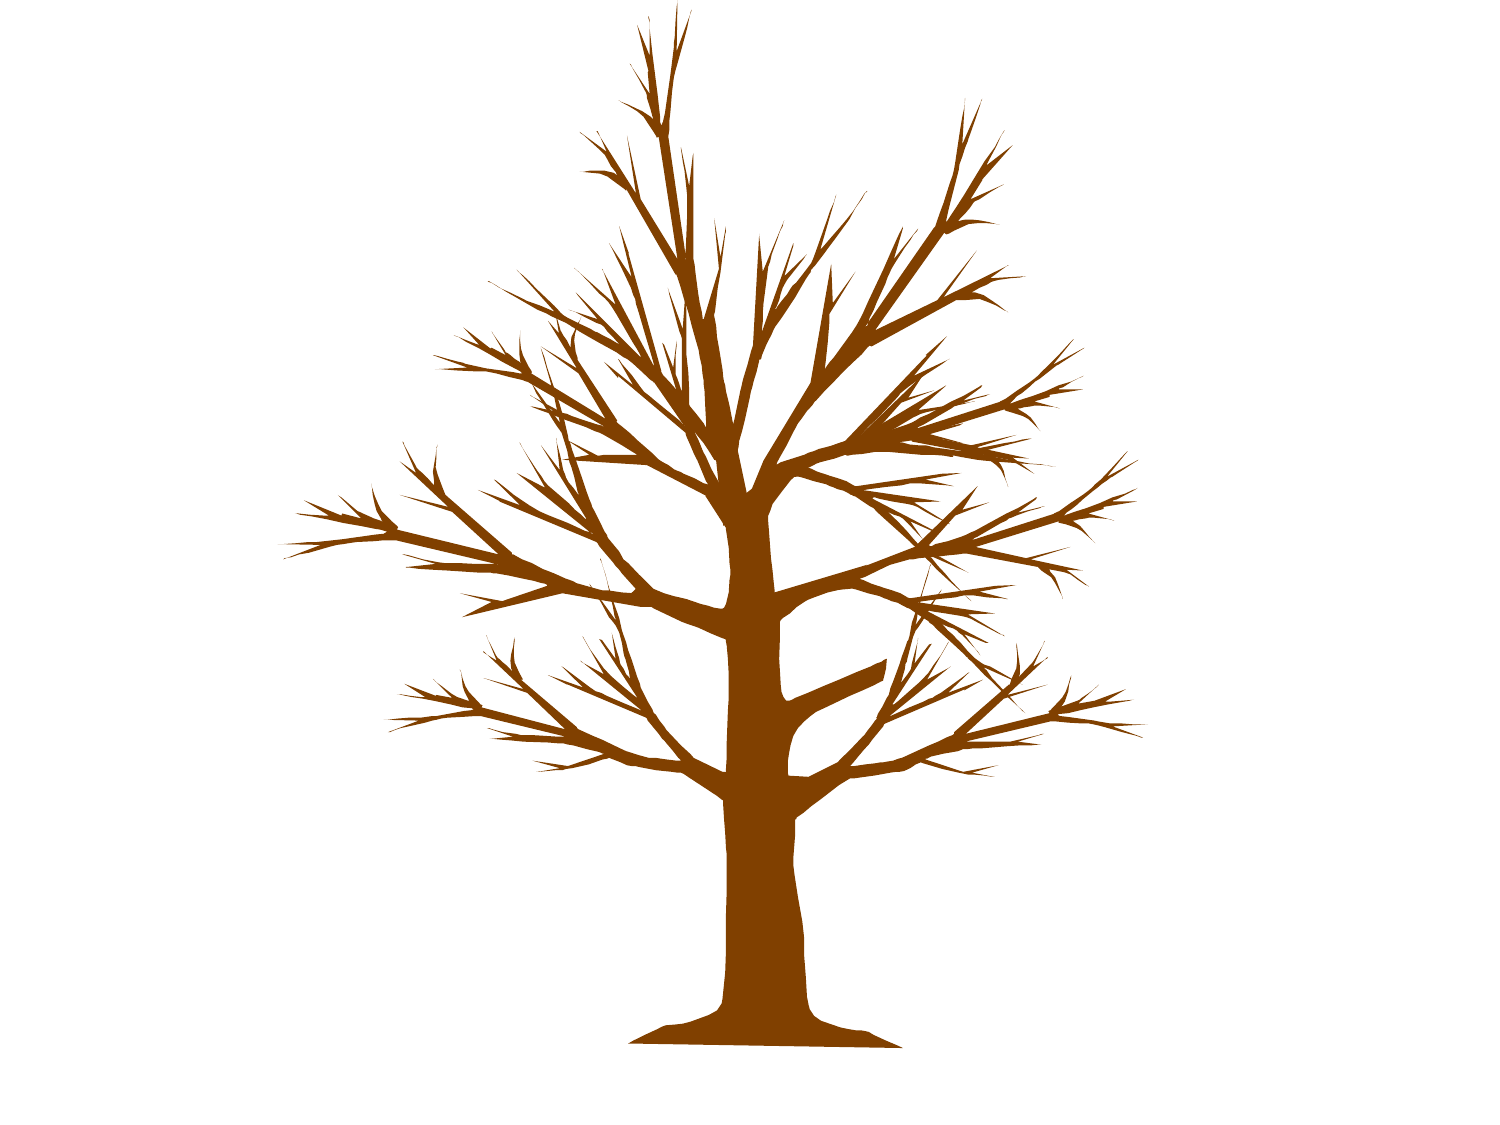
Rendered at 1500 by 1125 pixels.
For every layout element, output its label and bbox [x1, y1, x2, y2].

picture [277, 0, 1150, 1050]
